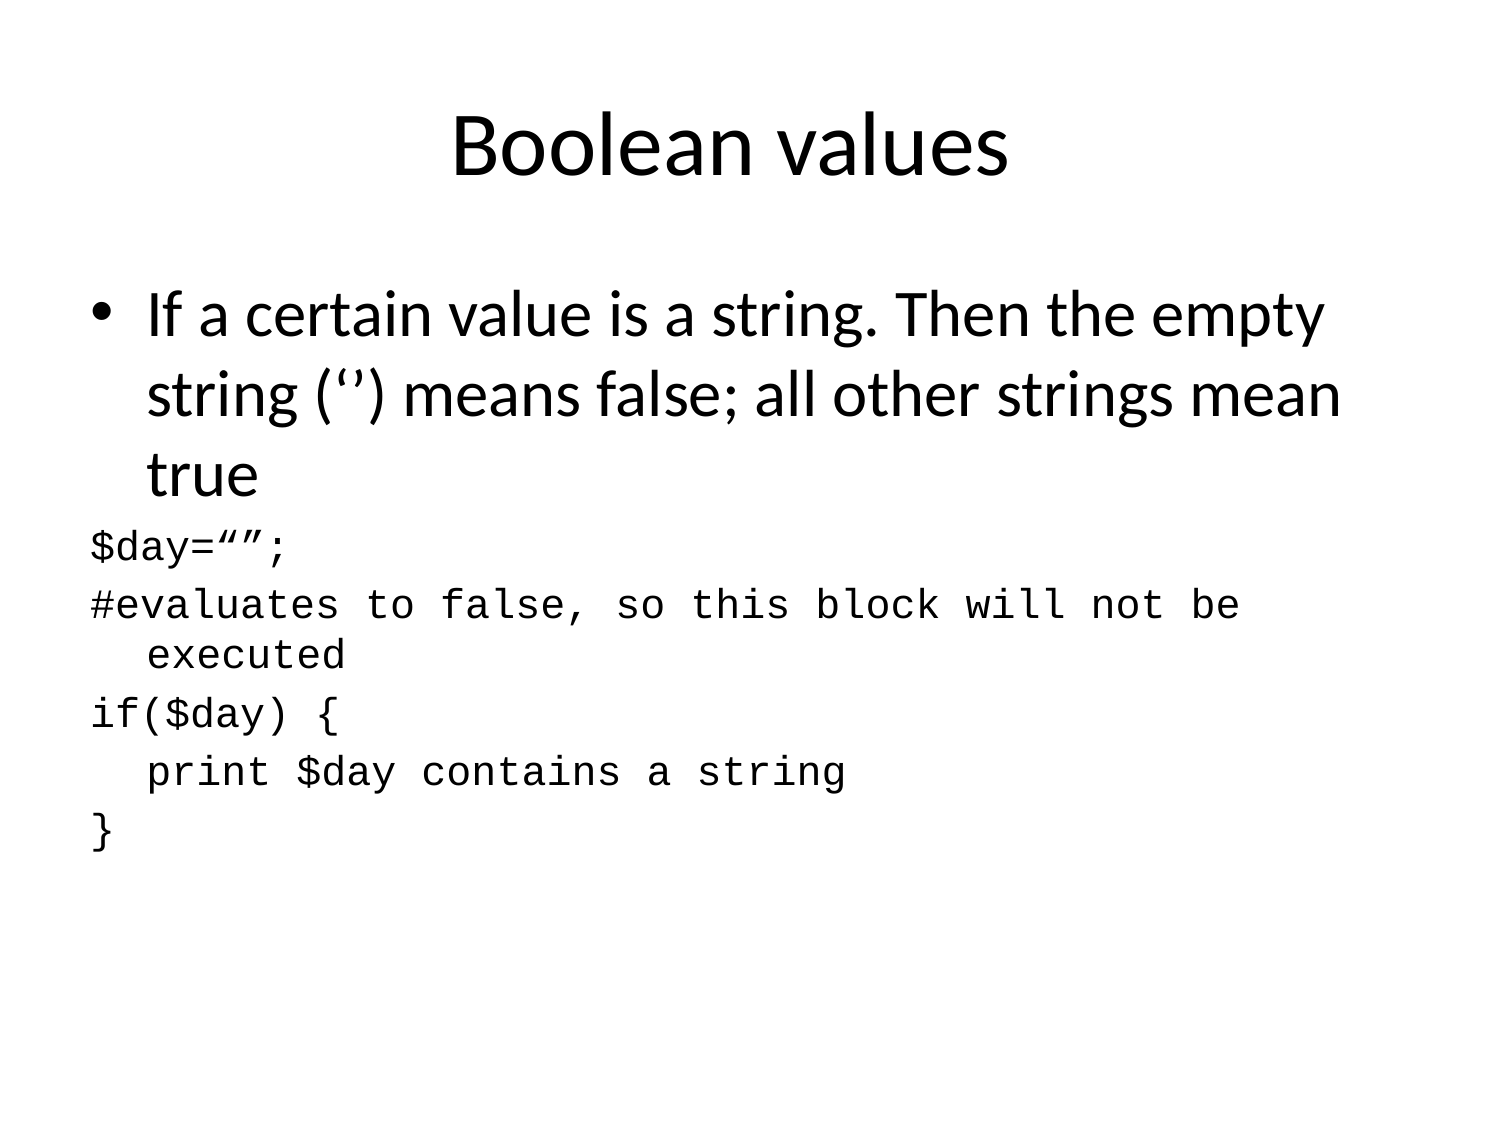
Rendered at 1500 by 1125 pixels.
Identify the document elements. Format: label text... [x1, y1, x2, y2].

list If a certain value is a string. Then the empty string (‘’) means false; all other strings mean true $day=“”; #evaluates to false, so this block will not be executed if($day) { print $day contains a string } [75, 262, 1425, 1005]
title Boolean values [75, 45, 1425, 233]
